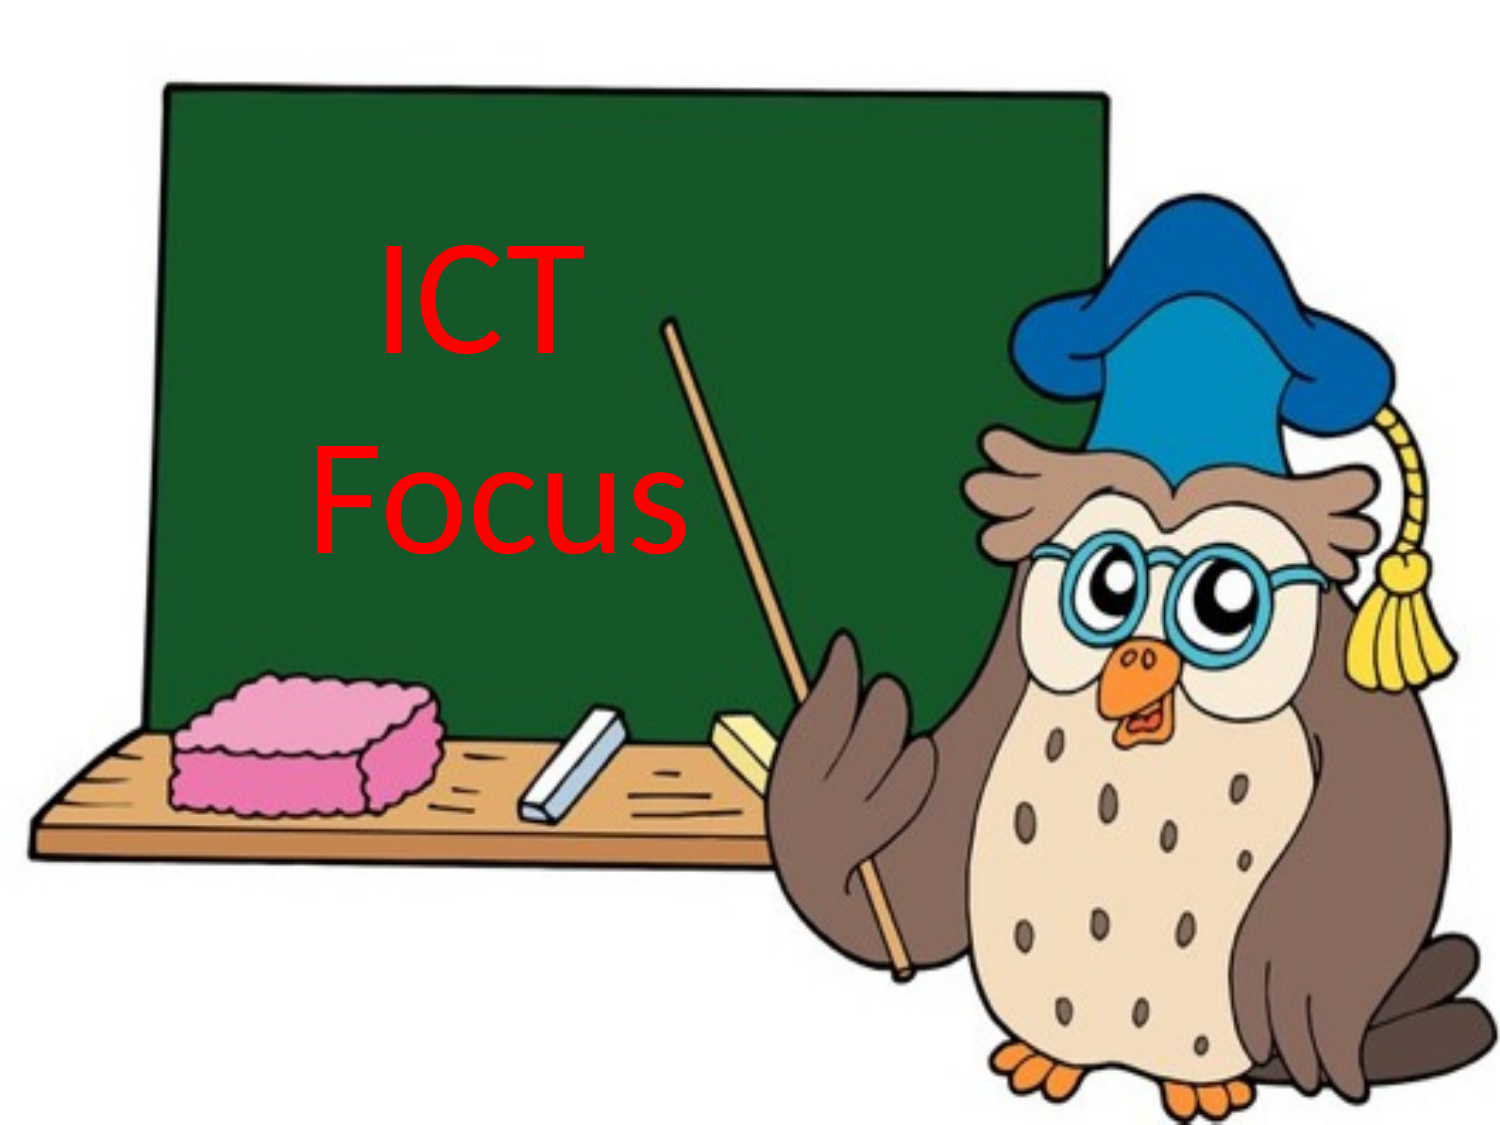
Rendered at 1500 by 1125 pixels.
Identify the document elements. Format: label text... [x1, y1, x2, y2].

title ICT Focus [0, 292, 1175, 481]
picture [0, 0, 1500, 1125]
